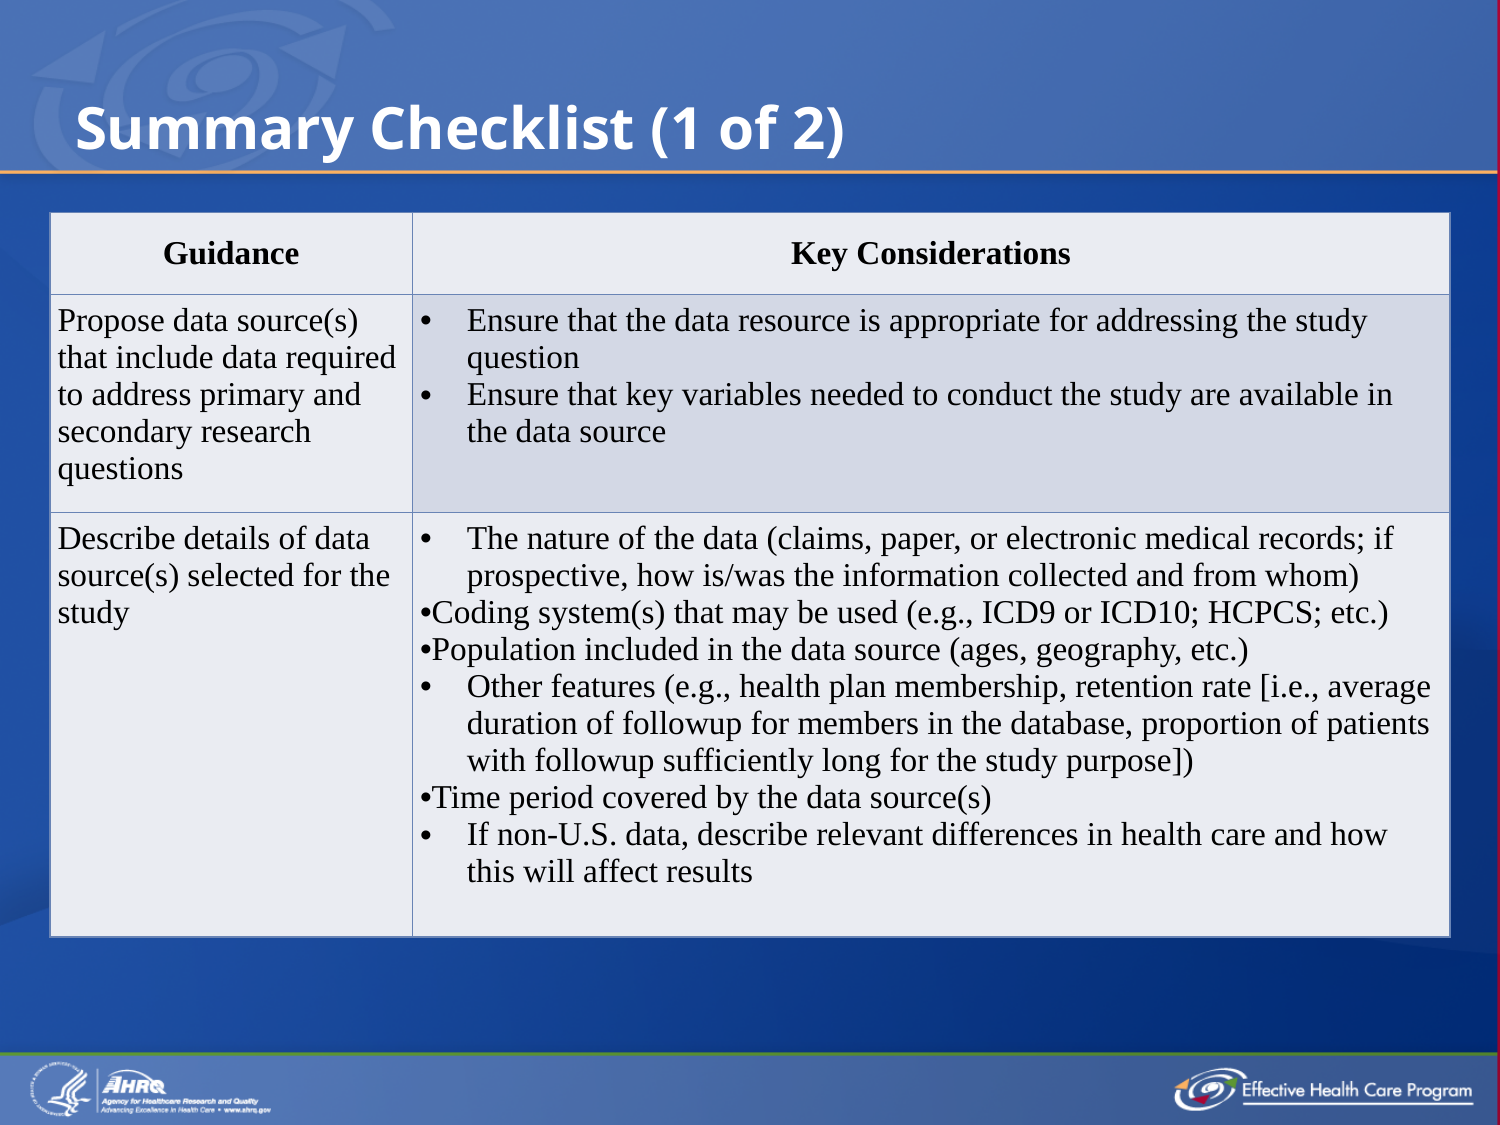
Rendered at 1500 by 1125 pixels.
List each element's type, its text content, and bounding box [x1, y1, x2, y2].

table_header Key Considerations [413, 213, 1449, 294]
table_cell The nature of the data (claims, paper, or electronic medical records; if prospective, how is/was the information collected and from whom) Coding system(s) that may be used (e.g., ICD9 or ICD10; HCPCS; etc.) Population included in the data source (ages, geography, etc.) Other features (e.g., health plan membership, retention rate [i.e., average duration of followup for members in the database, proportion of patients with followup sufficiently long for the study purpose]) Time period covered by the data source(s) If non-U.S. data, describe relevant differences in health care and how this will affect results [413, 513, 1449, 936]
title Summary Checklist (1 of 2) [75, 21, 1425, 163]
table_header Guidance [51, 213, 412, 294]
table_cell Describe details of data source(s) selected for the study [51, 513, 412, 936]
table_cell Ensure that the data resource is appropriate for addressing the study question Ensure that key variables needed to conduct the study are available in the data source [413, 295, 1449, 512]
table_cell Propose data source(s) that include data required to address primary and secondary research questions [51, 295, 412, 512]
picture [0, 0, 1500, 1125]
